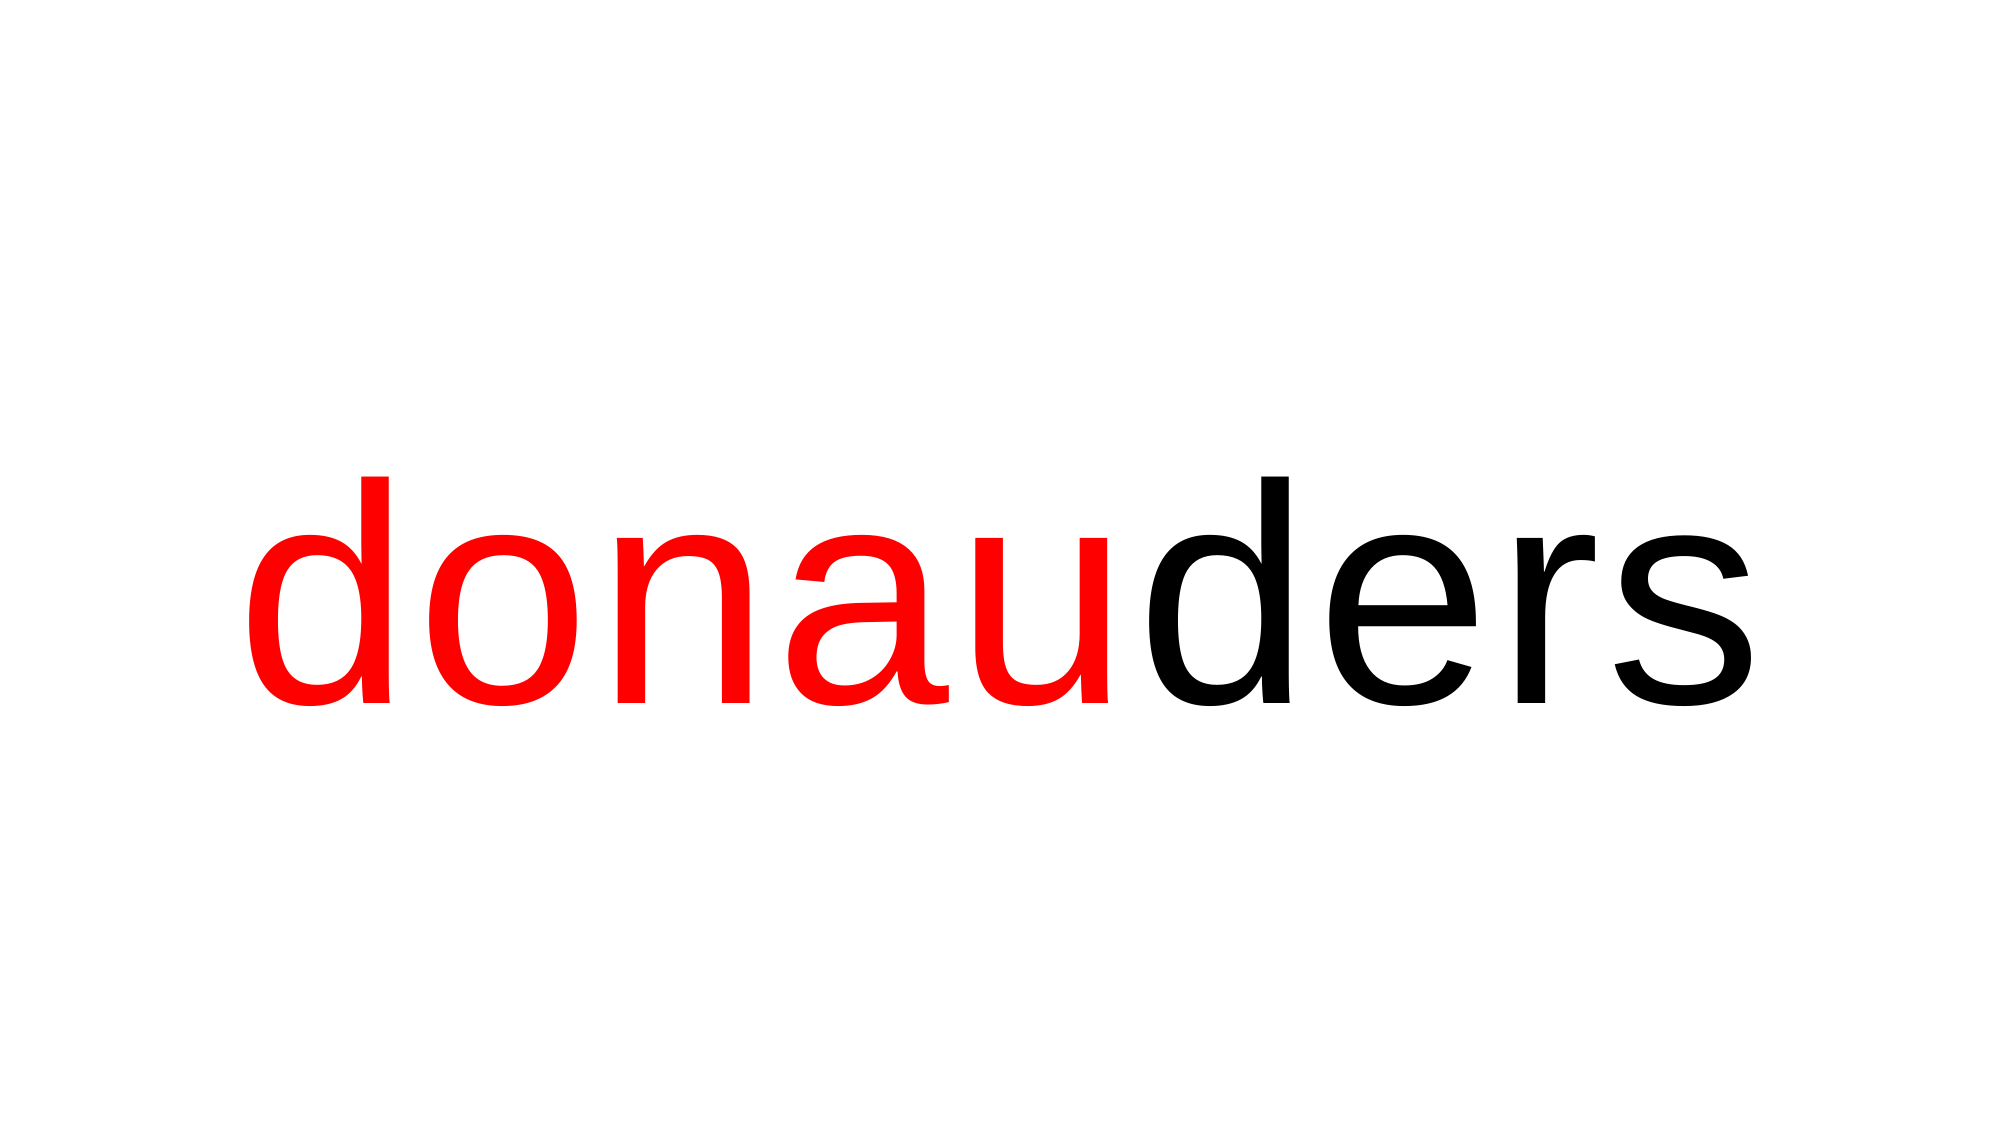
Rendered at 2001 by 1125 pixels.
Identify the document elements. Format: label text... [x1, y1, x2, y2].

title donauders [0, 174, 2000, 779]
